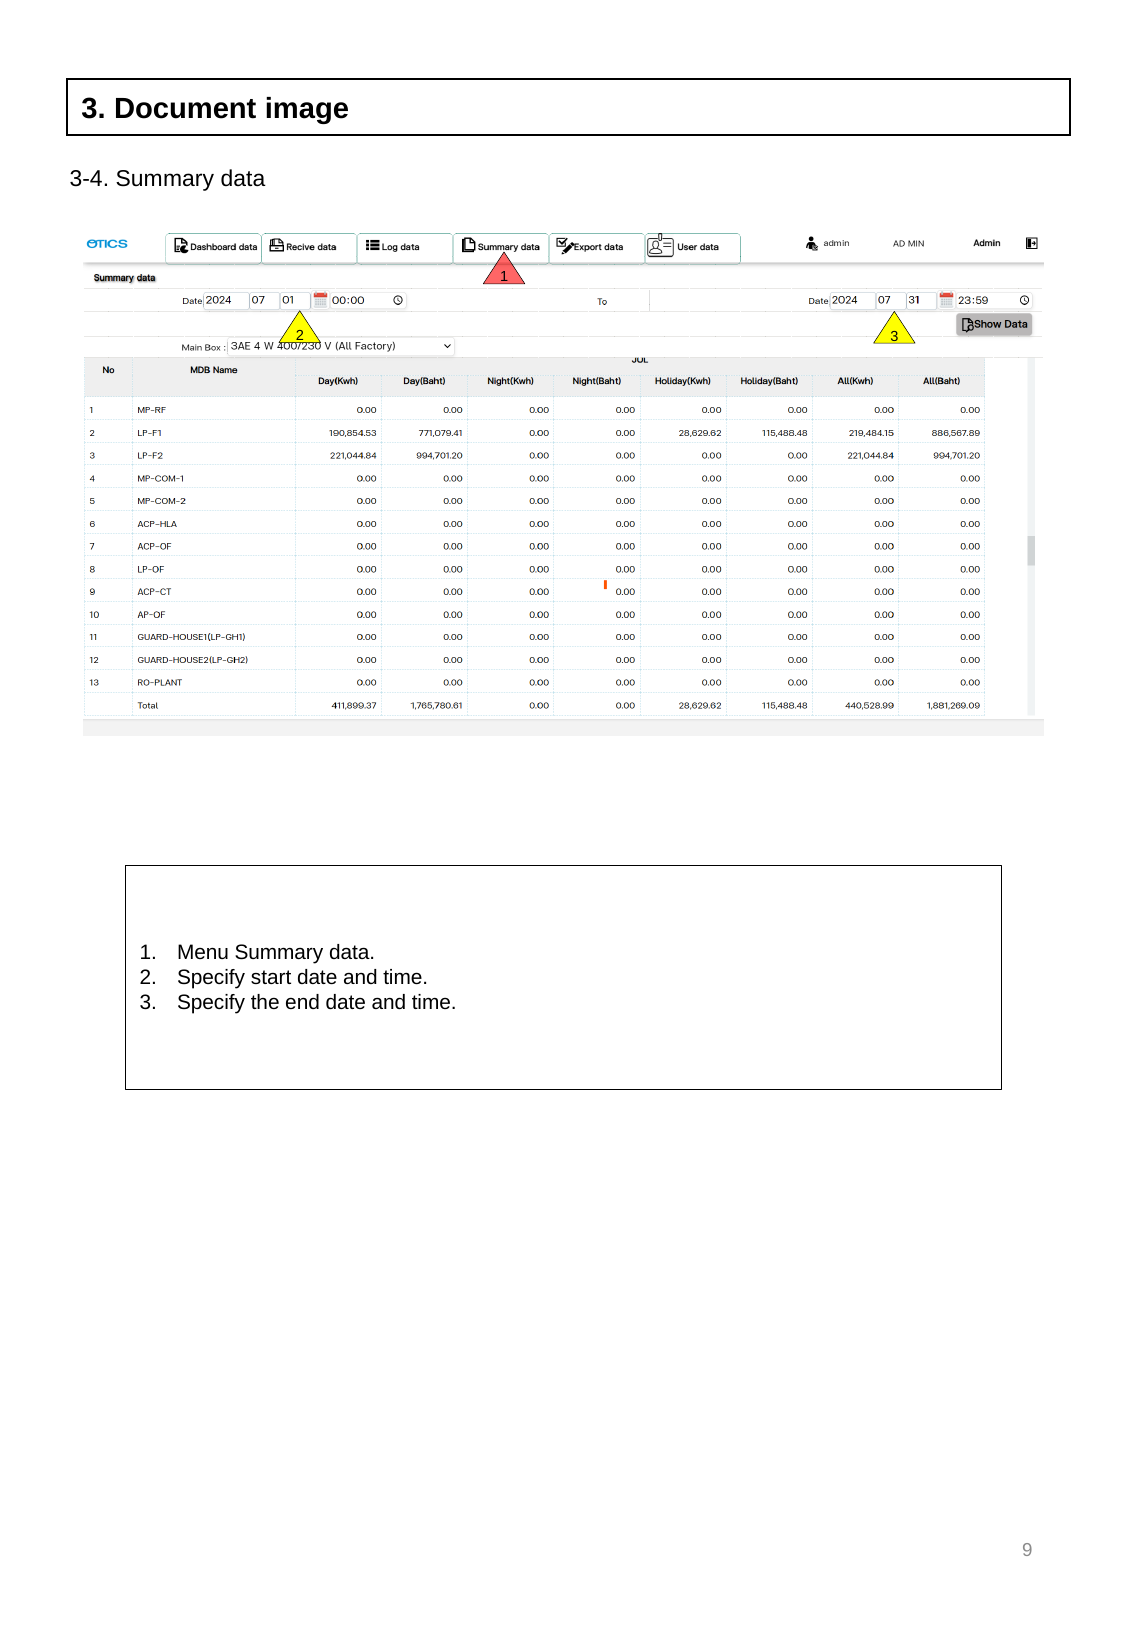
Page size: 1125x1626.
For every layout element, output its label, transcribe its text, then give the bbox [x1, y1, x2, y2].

text_box Menu Summary data. Specify start date and time. Specify the end date and time. [124, 865, 1002, 1090]
picture [83, 233, 1045, 736]
slide_number 9 [794, 1506, 1048, 1593]
text_box 3-4. Summary data [54, 156, 744, 199]
text_box 3. Document image [66, 78, 1071, 136]
